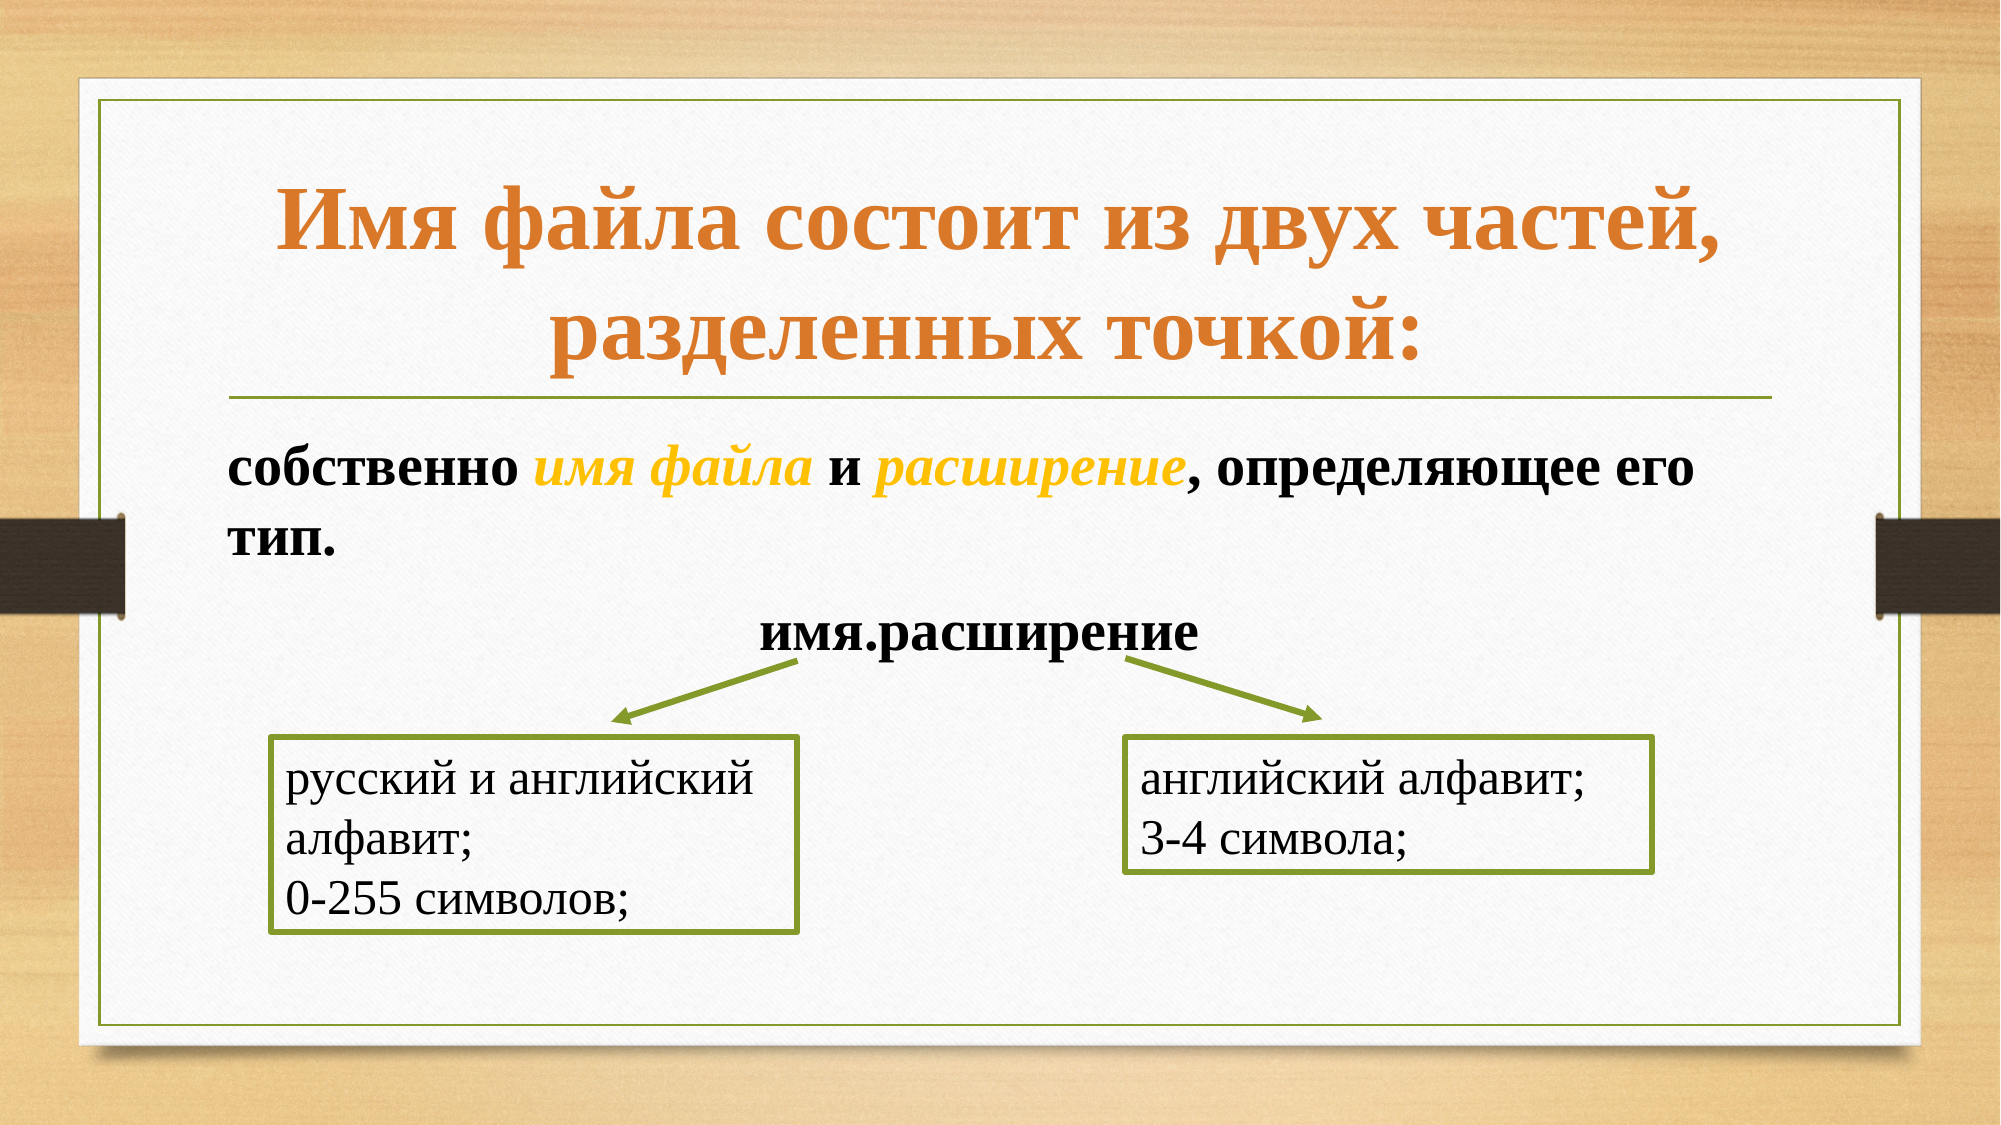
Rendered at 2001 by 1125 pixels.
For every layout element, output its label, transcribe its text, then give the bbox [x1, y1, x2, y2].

picture [0, 0, 2001, 1125]
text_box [270, 584, 1653, 935]
list собственно имя файла и расширение, определяющее его тип. [212, 419, 1788, 585]
title Имя файла состоит из двух частей, разделенных точкой: [212, 161, 1788, 375]
